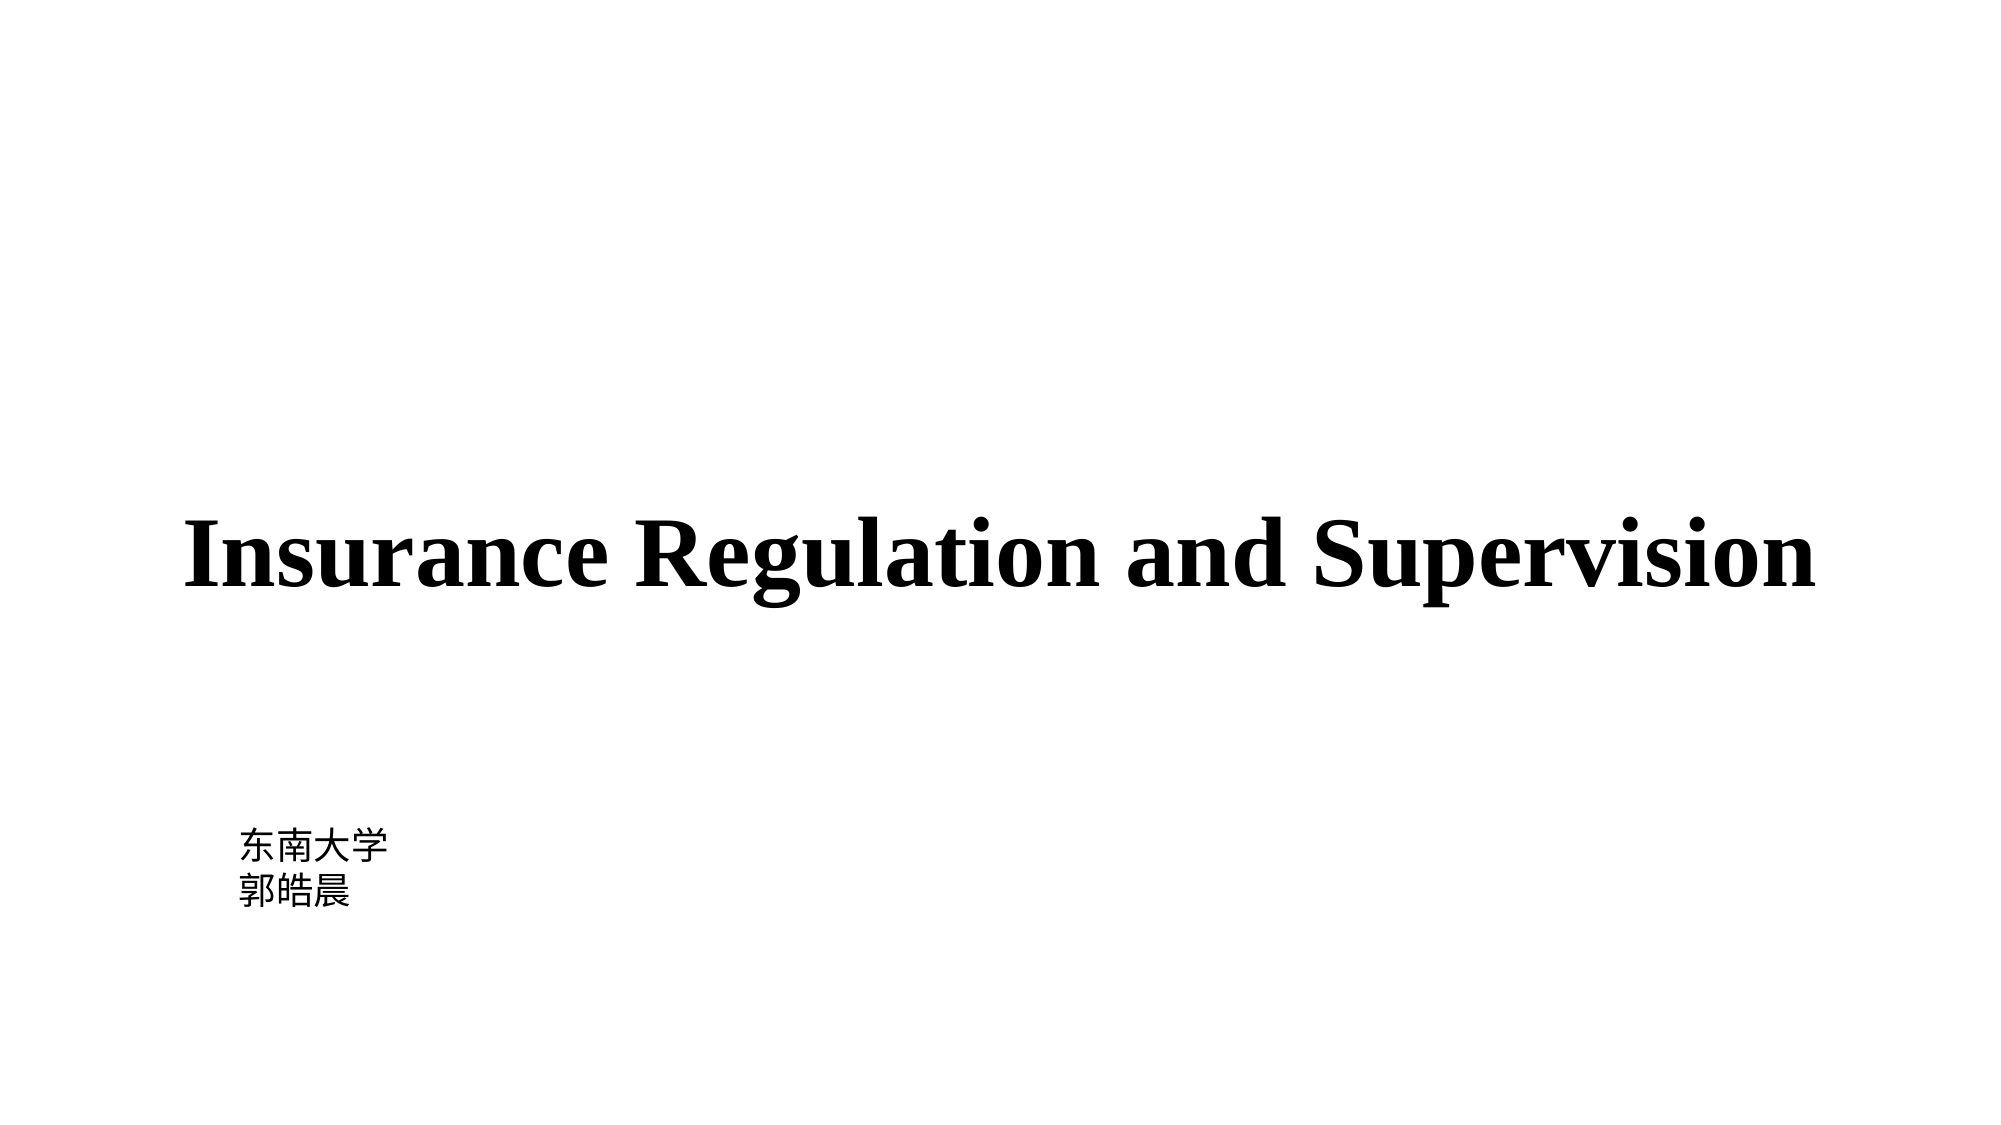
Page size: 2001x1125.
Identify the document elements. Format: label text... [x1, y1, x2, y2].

title Insurance Regulation and Supervision [150, 326, 1850, 614]
text_box 东南大学 郭皓晨 [224, 814, 404, 920]
